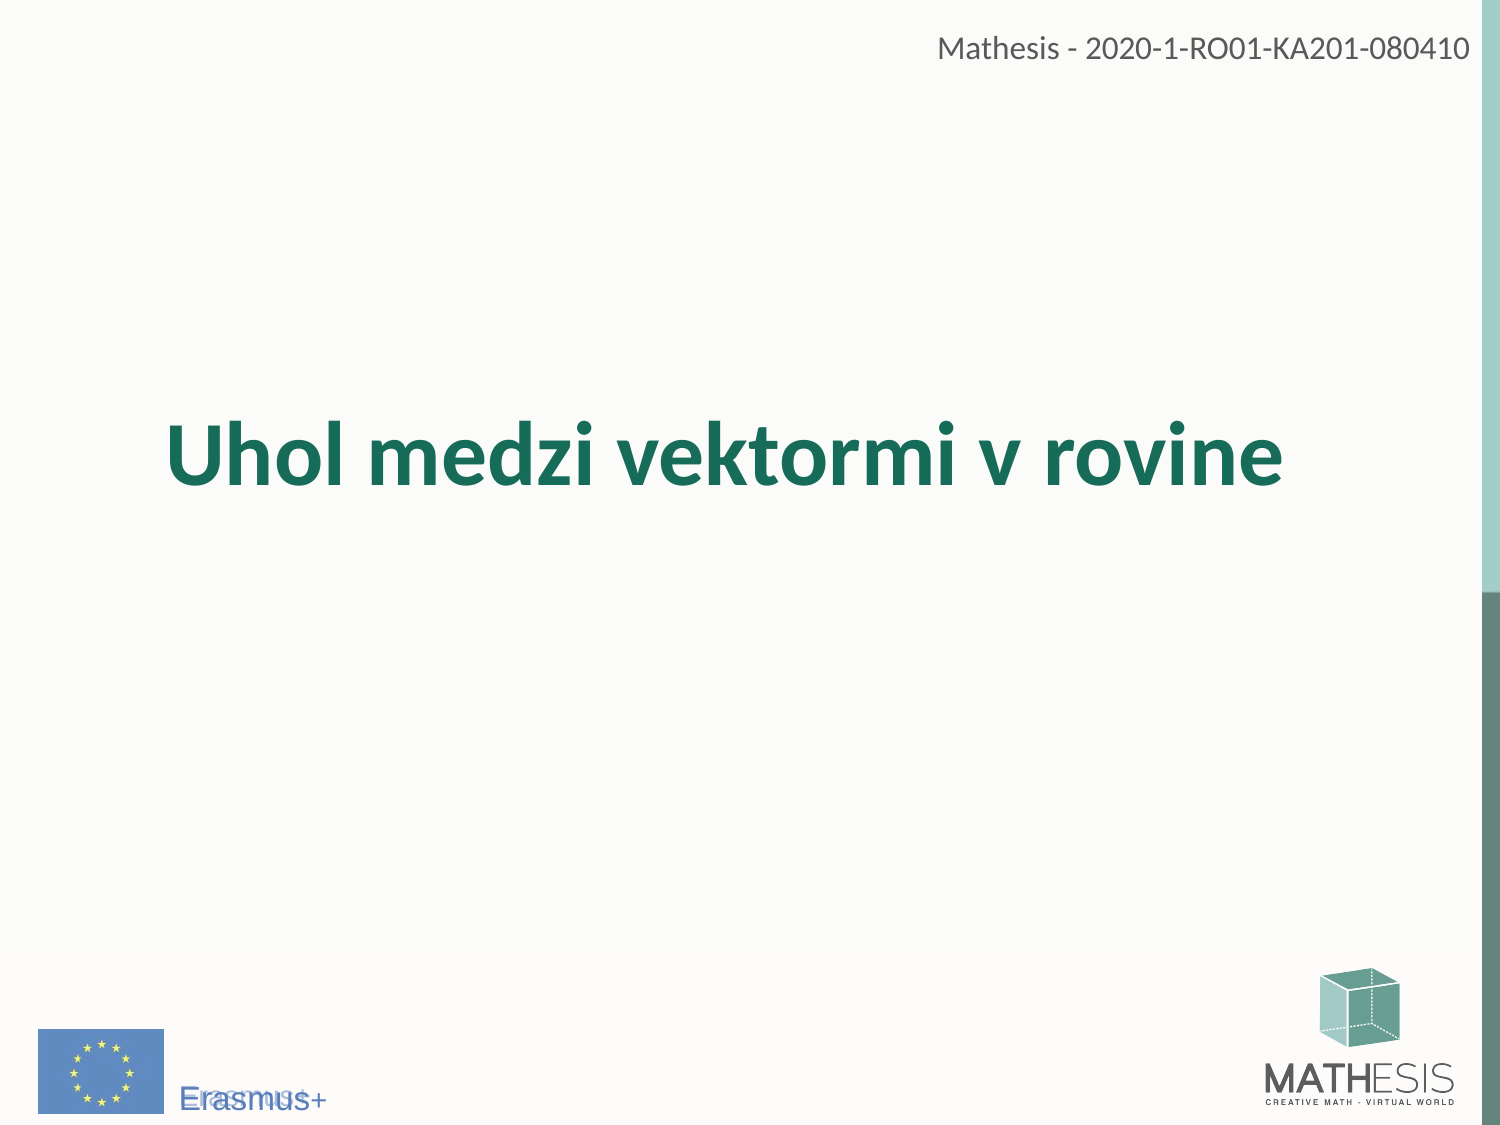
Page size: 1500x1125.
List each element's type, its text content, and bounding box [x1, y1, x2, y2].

title Uhol medzi vektormi v rovine [46, 386, 1405, 628]
